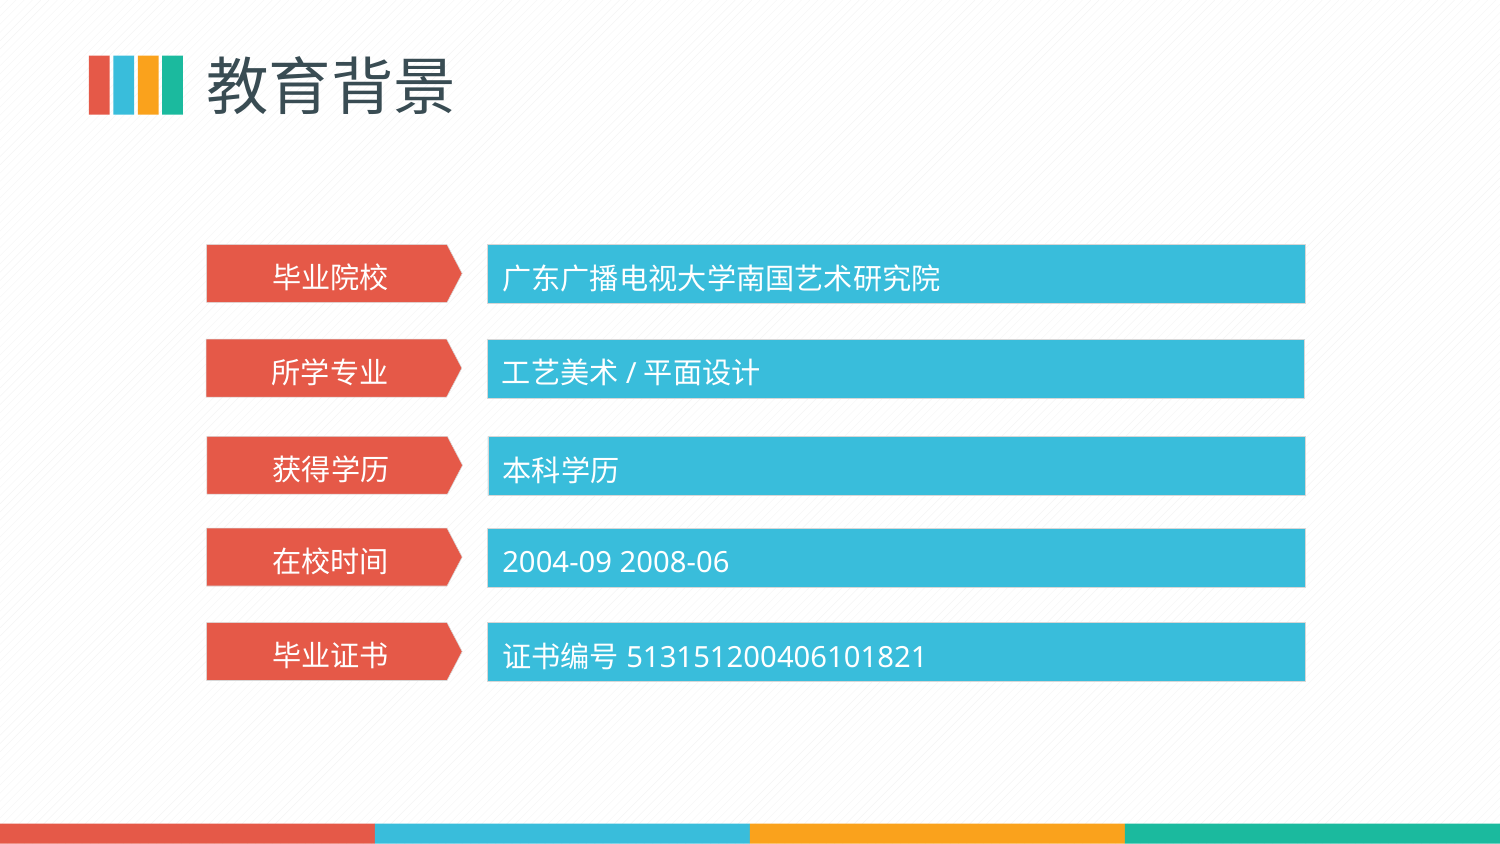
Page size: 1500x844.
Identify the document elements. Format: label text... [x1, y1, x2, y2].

text_box 获得学历 [206, 436, 463, 495]
text_box 广东广播电视大学南国艺术研究院 [487, 244, 1306, 304]
text_box 2004-09 2008-06 [487, 528, 1306, 588]
text_box 工艺美术/平面设计 [487, 339, 1305, 399]
text_box 证书编号513151200406101821 [487, 622, 1306, 682]
text_box 本科学历 [487, 436, 1306, 496]
text_box 毕业院校 [206, 244, 463, 303]
text_box 教育背景 [191, 39, 472, 130]
text_box 所学专业 [206, 339, 462, 398]
text_box 毕业证书 [206, 622, 463, 681]
text_box 在校时间 [206, 528, 463, 587]
